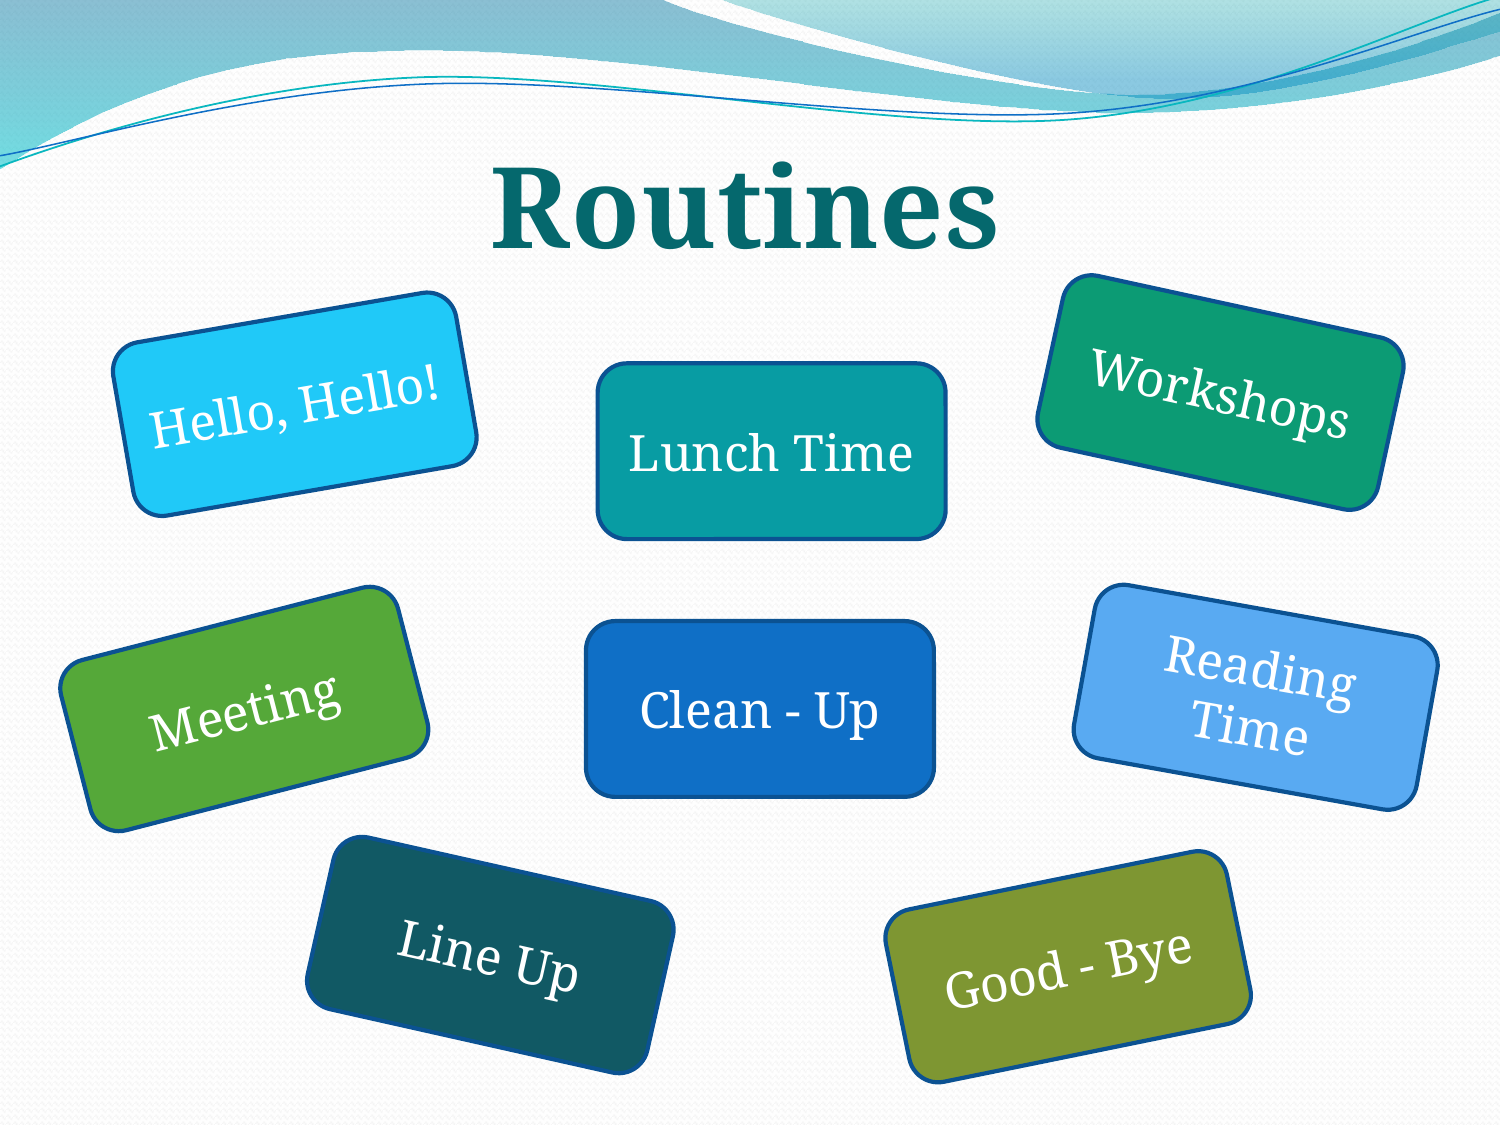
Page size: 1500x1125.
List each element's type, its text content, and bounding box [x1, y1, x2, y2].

text_box Clean - Up [583, 618, 937, 799]
text_box Workshops [1035, 273, 1406, 512]
text_box Meeting [58, 584, 431, 834]
text_box Hello, Hello! [110, 290, 479, 519]
text_box Line Up [304, 834, 676, 1076]
text_box Good - Bye [883, 849, 1253, 1085]
text_box Routines [475, 128, 1016, 279]
text_box Lunch Time [595, 361, 948, 542]
text_box Reading Time [1071, 582, 1440, 812]
